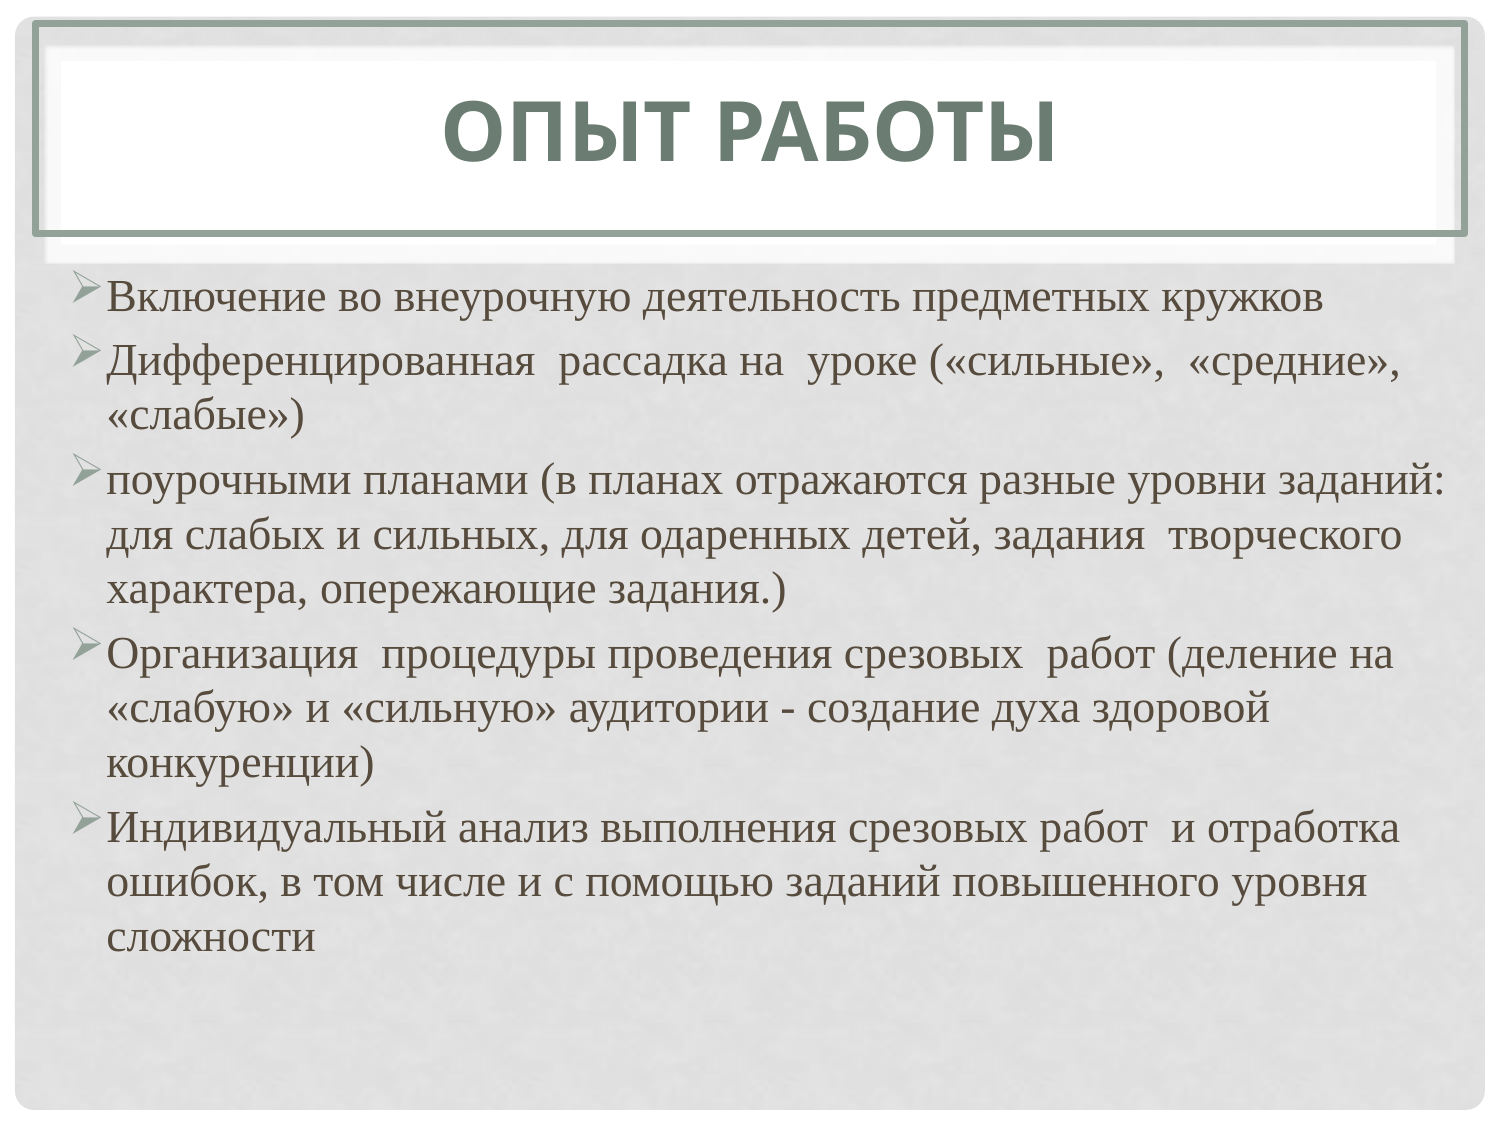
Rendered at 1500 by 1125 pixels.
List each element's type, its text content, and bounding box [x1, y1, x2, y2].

list Включение во внеурочную деятельность предметных кружков Дифференцированная рассадка на уроке («сильные», «средние», «слабые») поурочными планами (в планах отражаются разные уровни заданий: для слабых и сильных, для одаренных детей, задания творческого характера, опережающие задания.) Организация процедуры проведения срезовых работ (деление на «слабую» и «сильную» аудитории - создание духа здоровой конкуренции) Индивидуальный анализ выполнения срезовых работ и отработка ошибок, в том числе и с помощью заданий повышенного уровня сложности [35, 257, 1465, 1125]
title Опыт работы [35, 23, 1465, 234]
